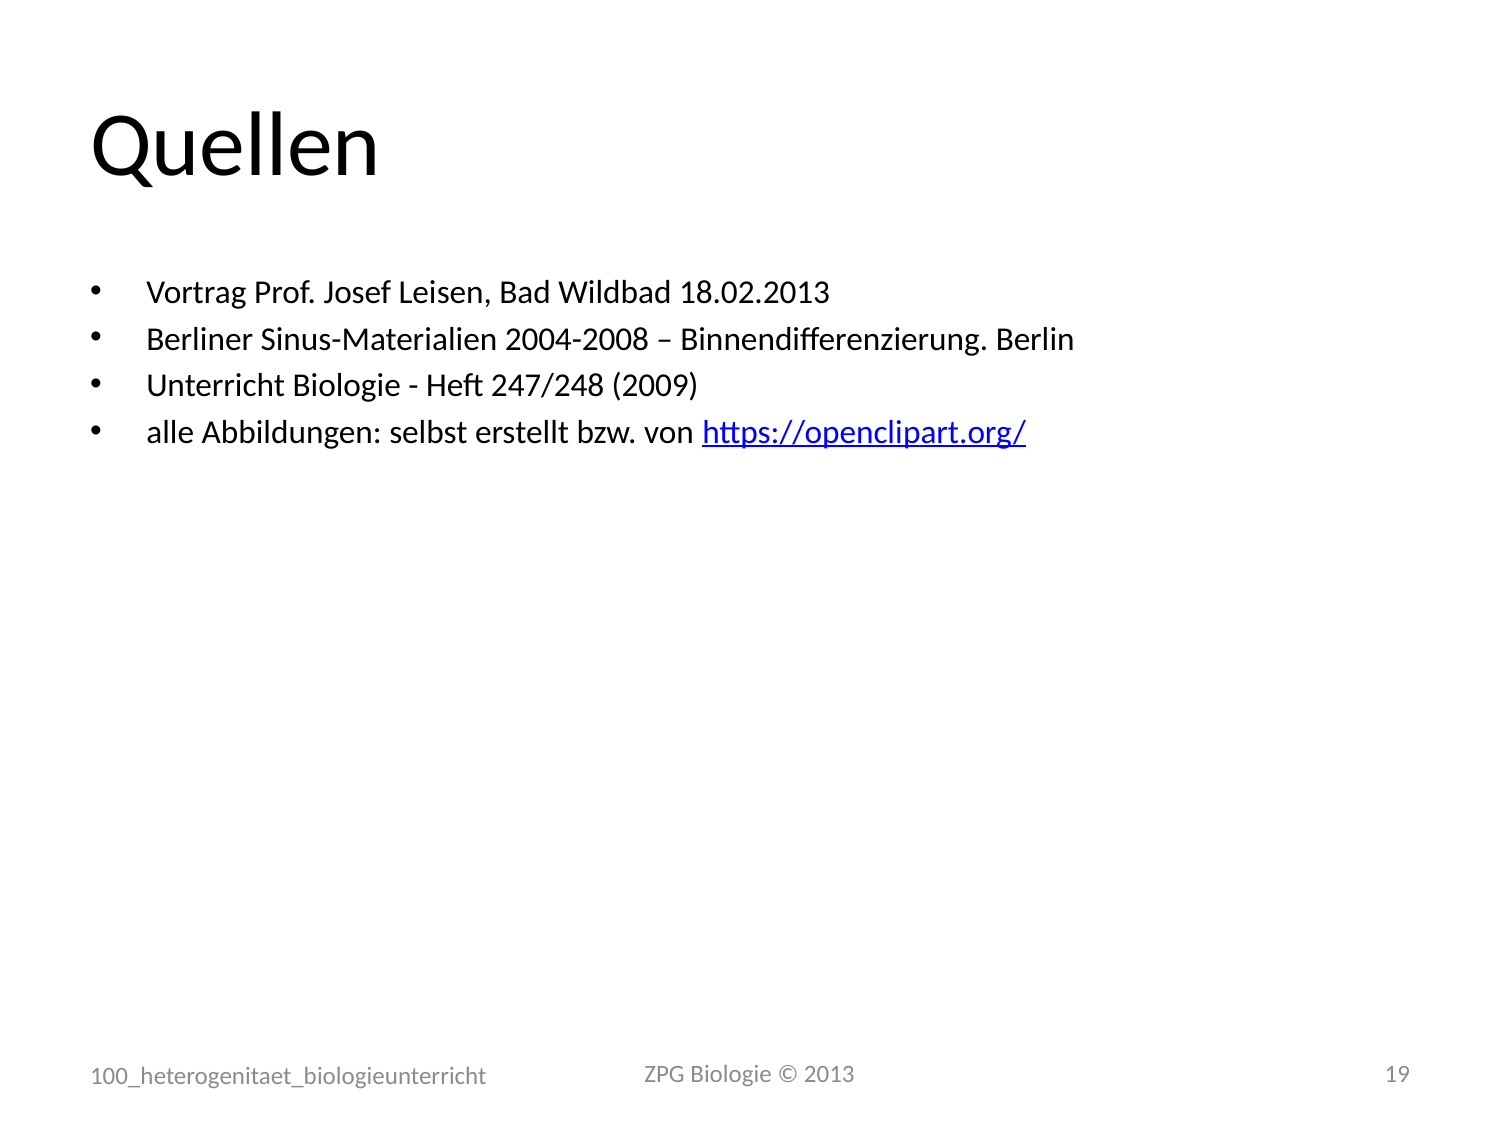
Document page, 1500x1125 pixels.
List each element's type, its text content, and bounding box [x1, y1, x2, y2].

slide_number 19 [1074, 1042, 1425, 1103]
title Quellen [75, 45, 1425, 233]
slide_number 100_heterogenitaet_biologieunterricht [75, 1046, 561, 1103]
footer ZPG Biologie © 2013 [512, 1042, 988, 1103]
list Vortrag Prof. Josef Leisen, Bad Wildbad 18.02.2013 Berliner Sinus-Materialien 2004-2008 – Binnendifferenzierung. Berlin Unterricht Biologie - Heft 247/248 (2009) alle Abbildungen: selbst erstellt bzw. von https://openclipart.org/ [75, 262, 1425, 1005]
